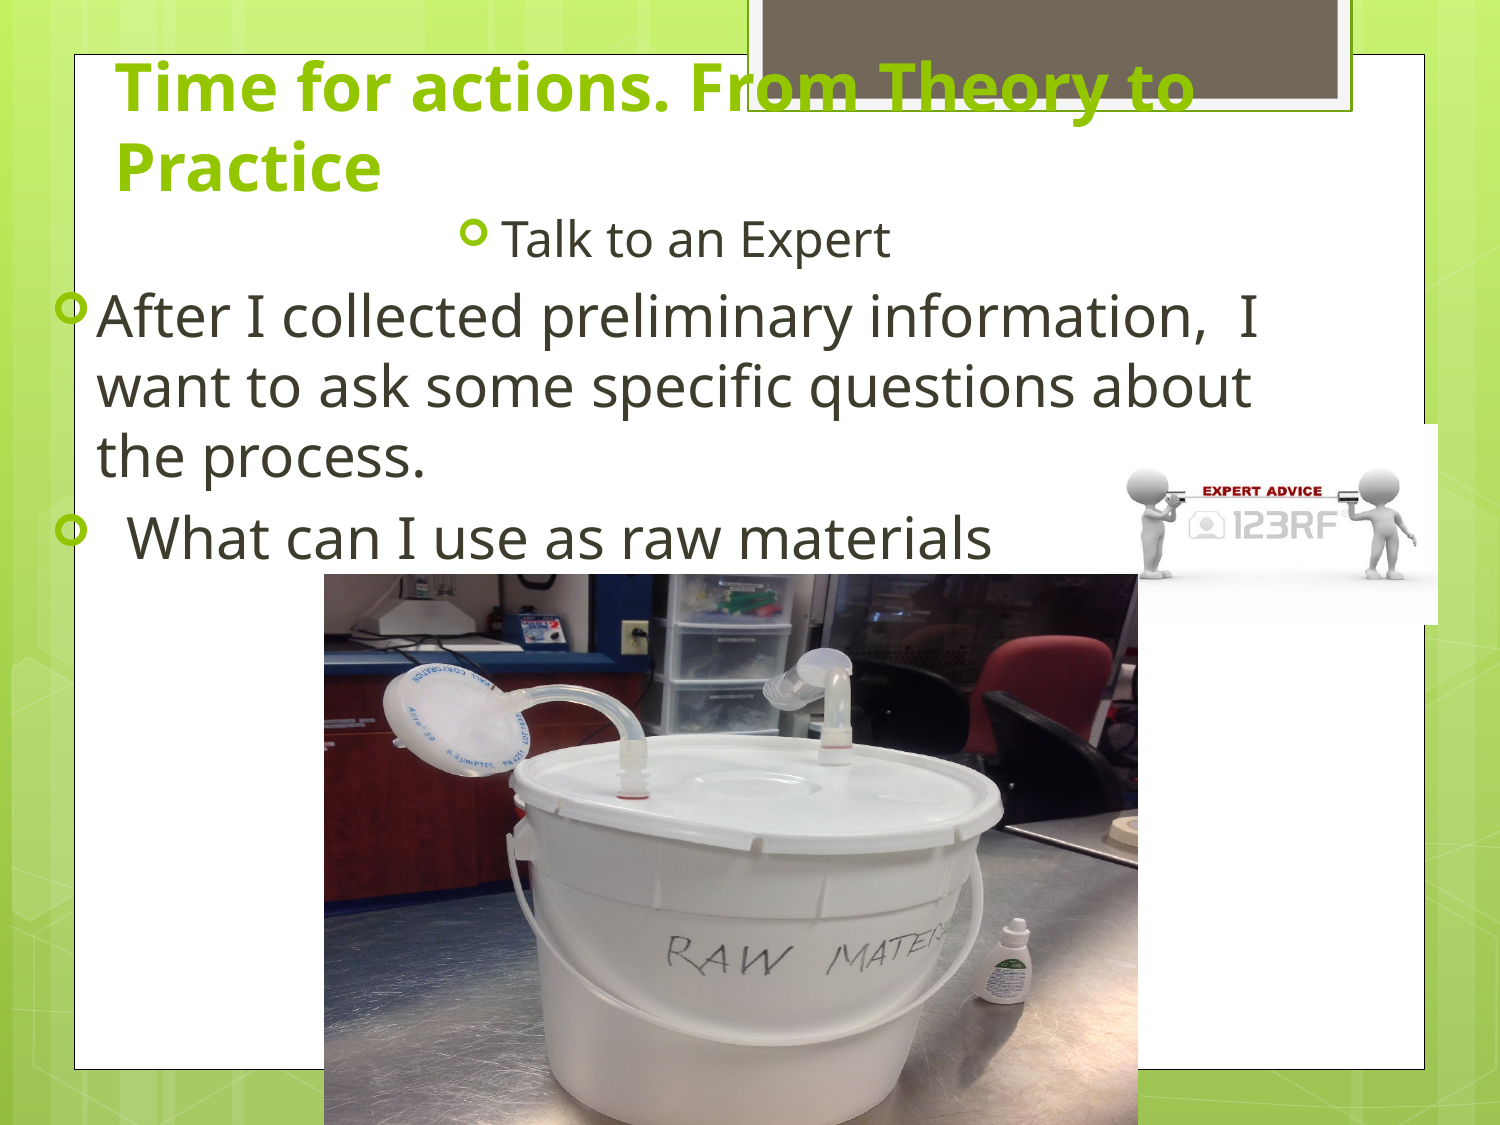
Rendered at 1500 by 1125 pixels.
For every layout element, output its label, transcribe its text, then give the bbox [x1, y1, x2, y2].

title Time for actions. From Theory to Practice [99, 24, 1450, 213]
picture [324, 424, 1438, 1125]
list Talk to an Expert After I collected preliminary information, I want to ask some specific questions about the process. What can I use as raw materials [24, 200, 1313, 993]
